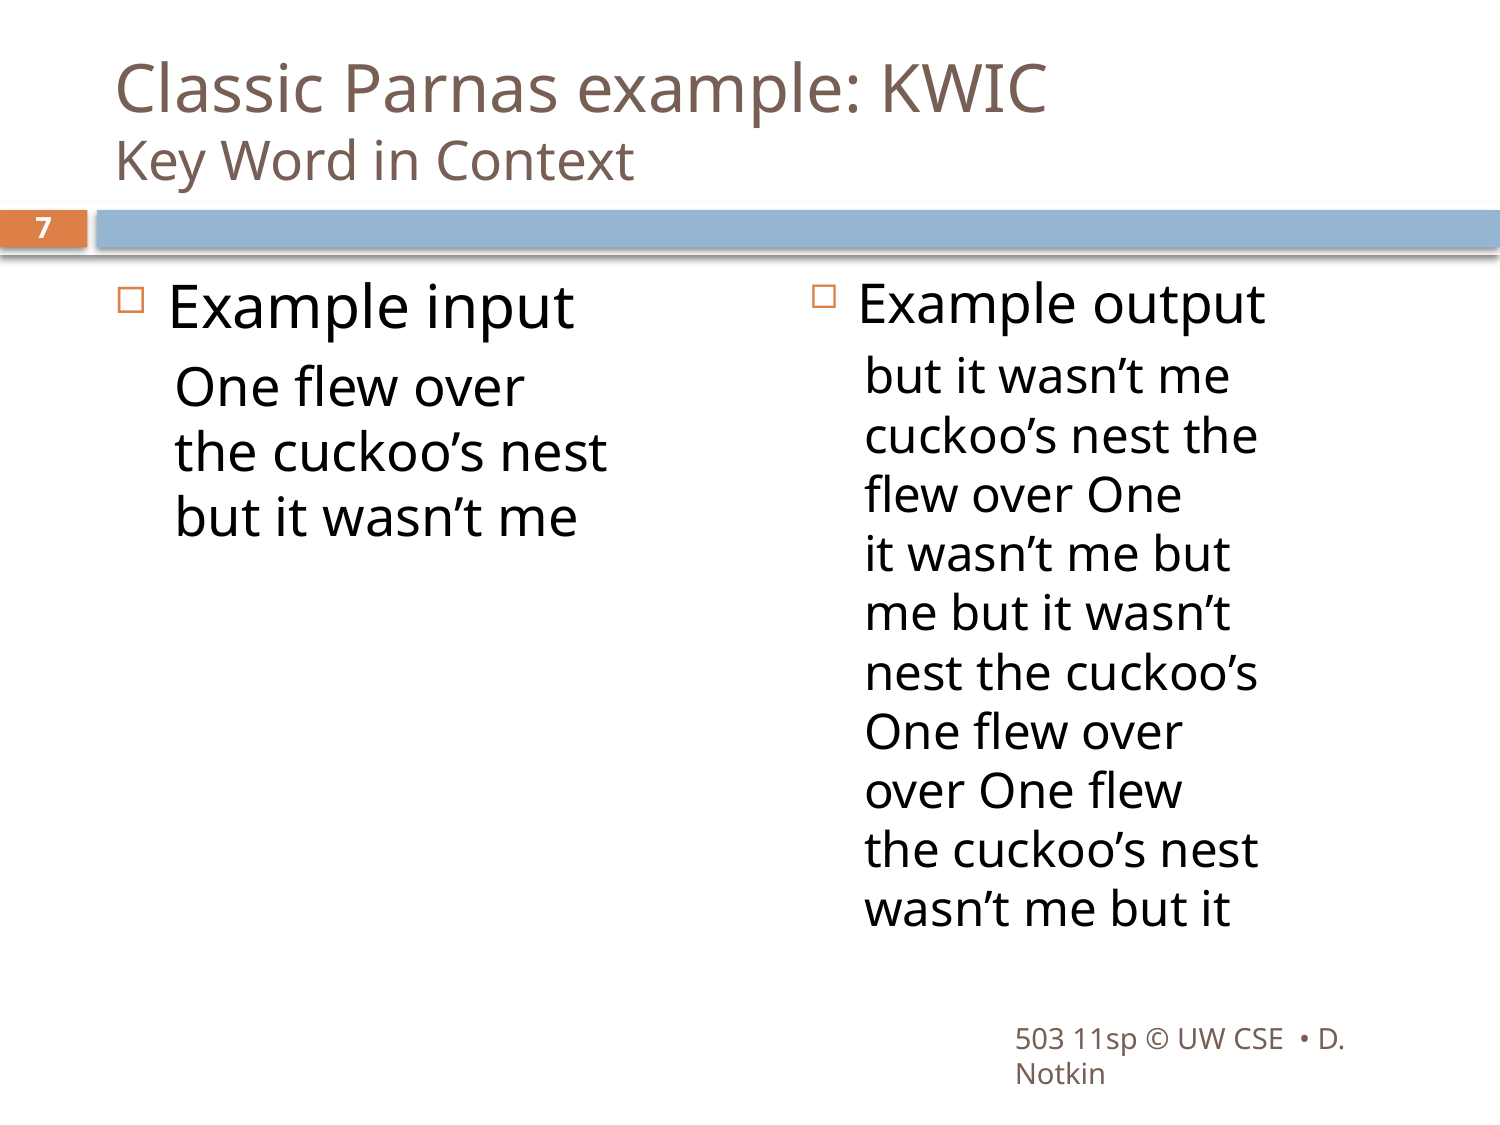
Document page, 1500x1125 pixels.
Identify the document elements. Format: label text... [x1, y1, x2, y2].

title Classic Parnas example: KWIC Key Word in Context [99, 37, 1438, 200]
slide_number 503 11sp © UW CSE • D. Notkin [999, 1025, 1438, 1085]
list Example input One flew over the cuckoo’s nest but it wasn’t me [99, 260, 738, 1011]
slide_number 7 [0, 208, 88, 249]
list Example output but it wasn’t me cuckoo’s nest the flew over One it wasn’t me but me but it wasn’t nest the cuckoo’s One flew over over One flew the cuckoo’s nest wasn’t me but it [794, 260, 1433, 1011]
